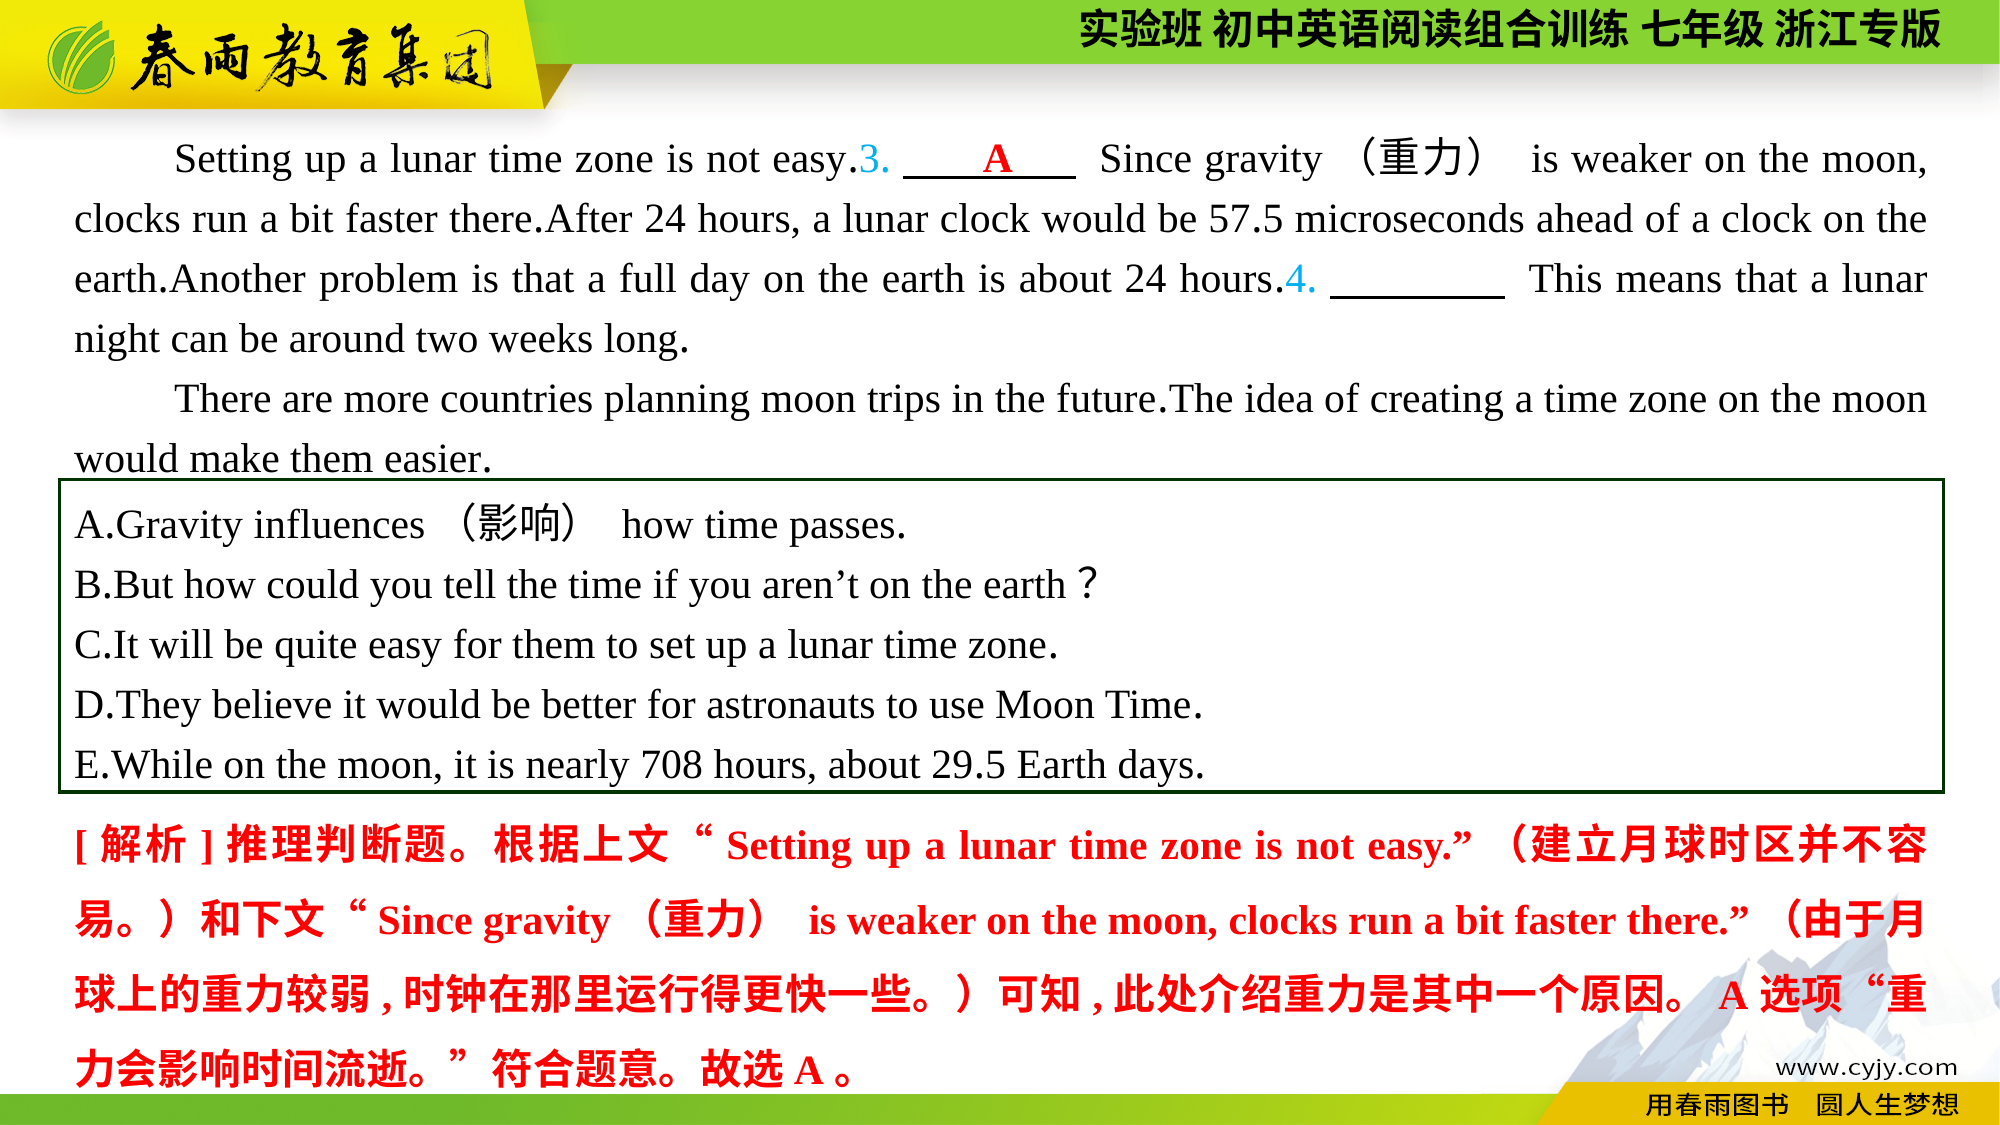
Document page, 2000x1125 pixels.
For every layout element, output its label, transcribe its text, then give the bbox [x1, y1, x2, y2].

text_box [解析]推理判断题。根据上文“Setting up a lunar time zone is not easy.”（建立月球时区并不容易。）和下文“Since gravity（重力） is weaker on the moon, clocks run a bit faster there.”（由于月球上的重力较弱,时钟在那里运行得更快一些。）可知,此处介绍重力是其中一个原因。A选项“重力会影响时间流逝。”符合题意。故选A。 [59, 785, 1944, 1101]
text_box [59, 479, 1944, 785]
list Setting up a lunar time zone is not easy.3. Since gravity（重力） is weaker on the moon, clocks run a bit faster there.After 24 hours, a lunar clock would be 57.5 microseconds ahead of a clock on the earth.Another problem is that a full day on the earth is about 24 hours.4. This means that a lunar night can be around two weeks long. There are more countries planning moon trips in the future.The idea of creating a time zone on the moon would make them easier. [59, 113, 1944, 479]
picture [0, 0, 2000, 1125]
text_box A [968, 113, 1029, 189]
